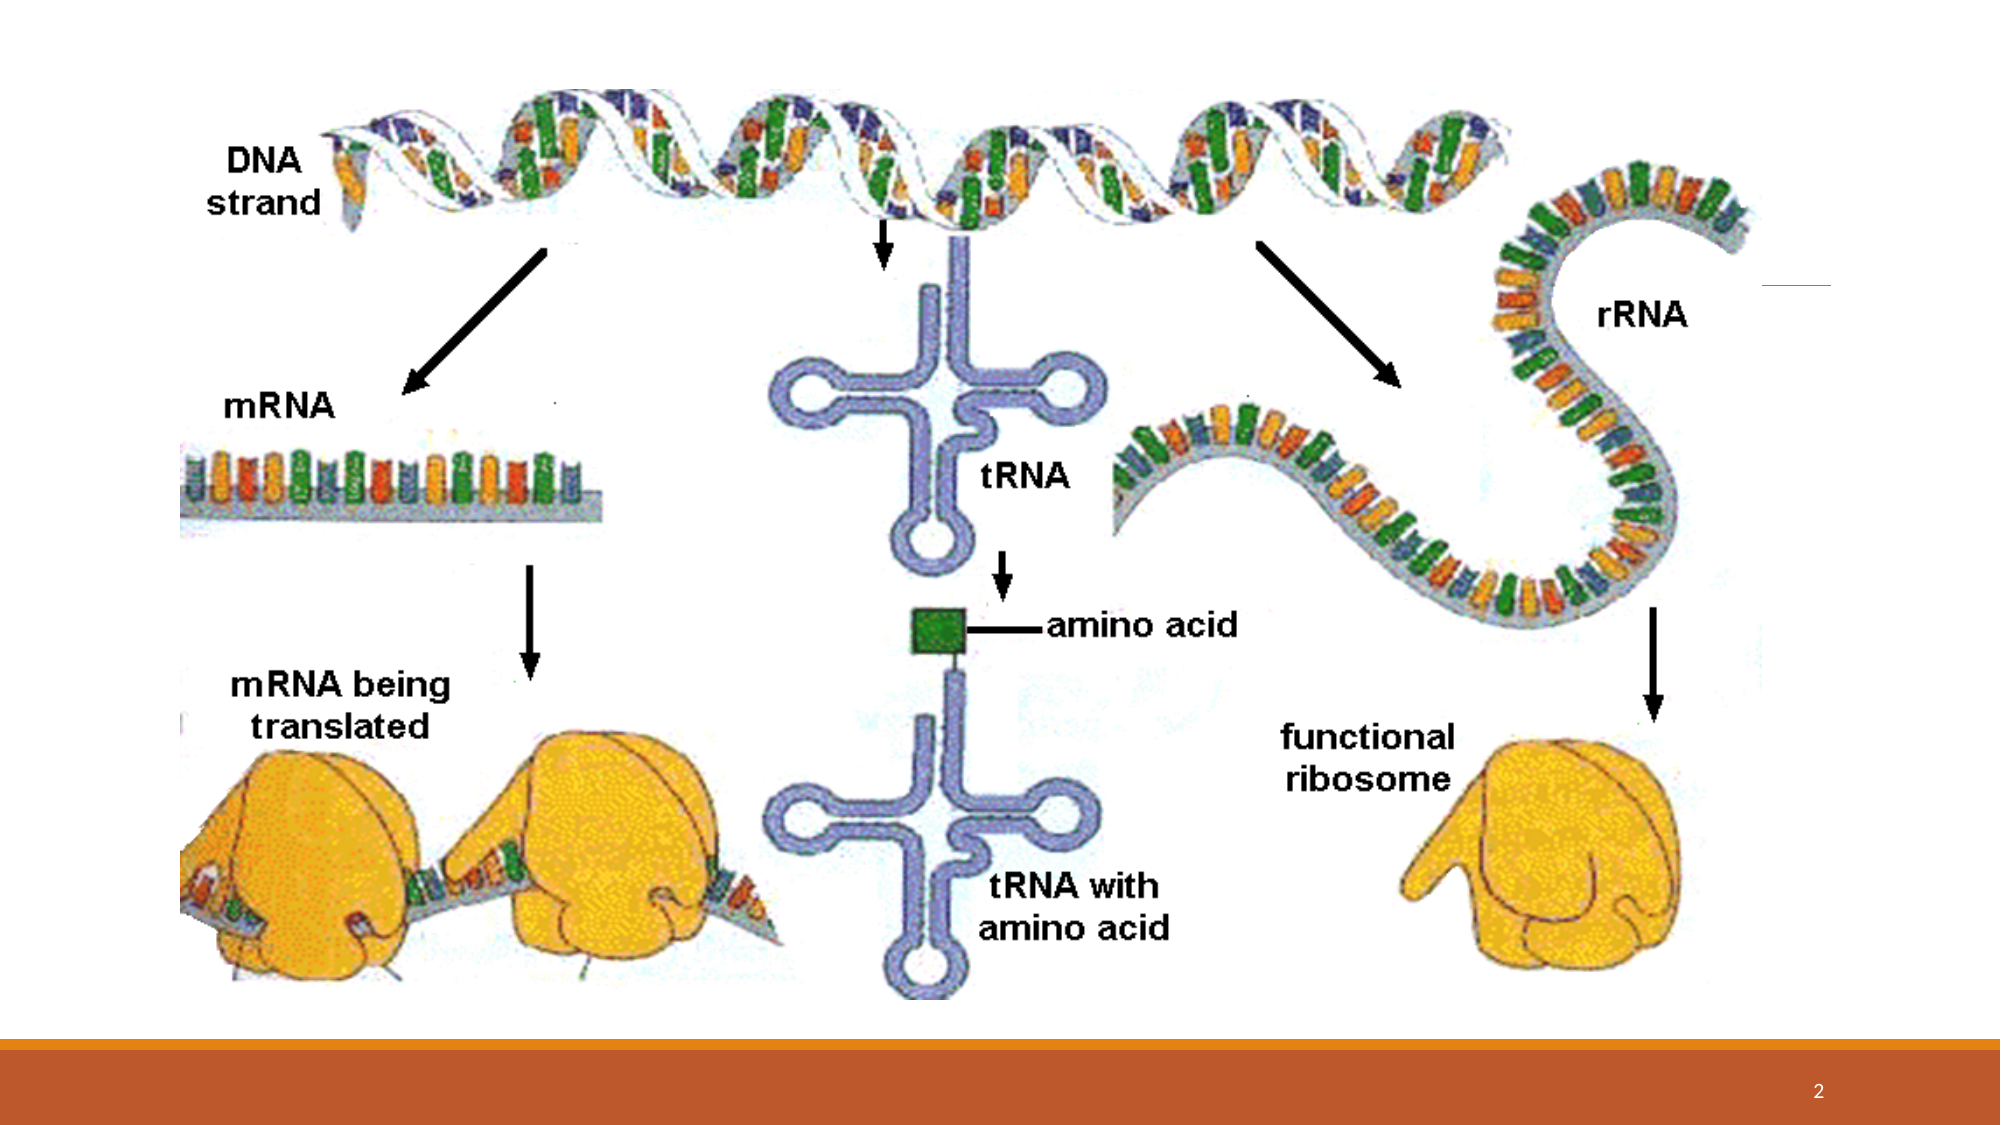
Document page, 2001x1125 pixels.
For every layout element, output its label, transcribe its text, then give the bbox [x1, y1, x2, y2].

picture [179, 89, 1763, 1001]
title Three Main Types of RNA [180, 47, 1830, 285]
slide_number 2 [1624, 1059, 1840, 1120]
